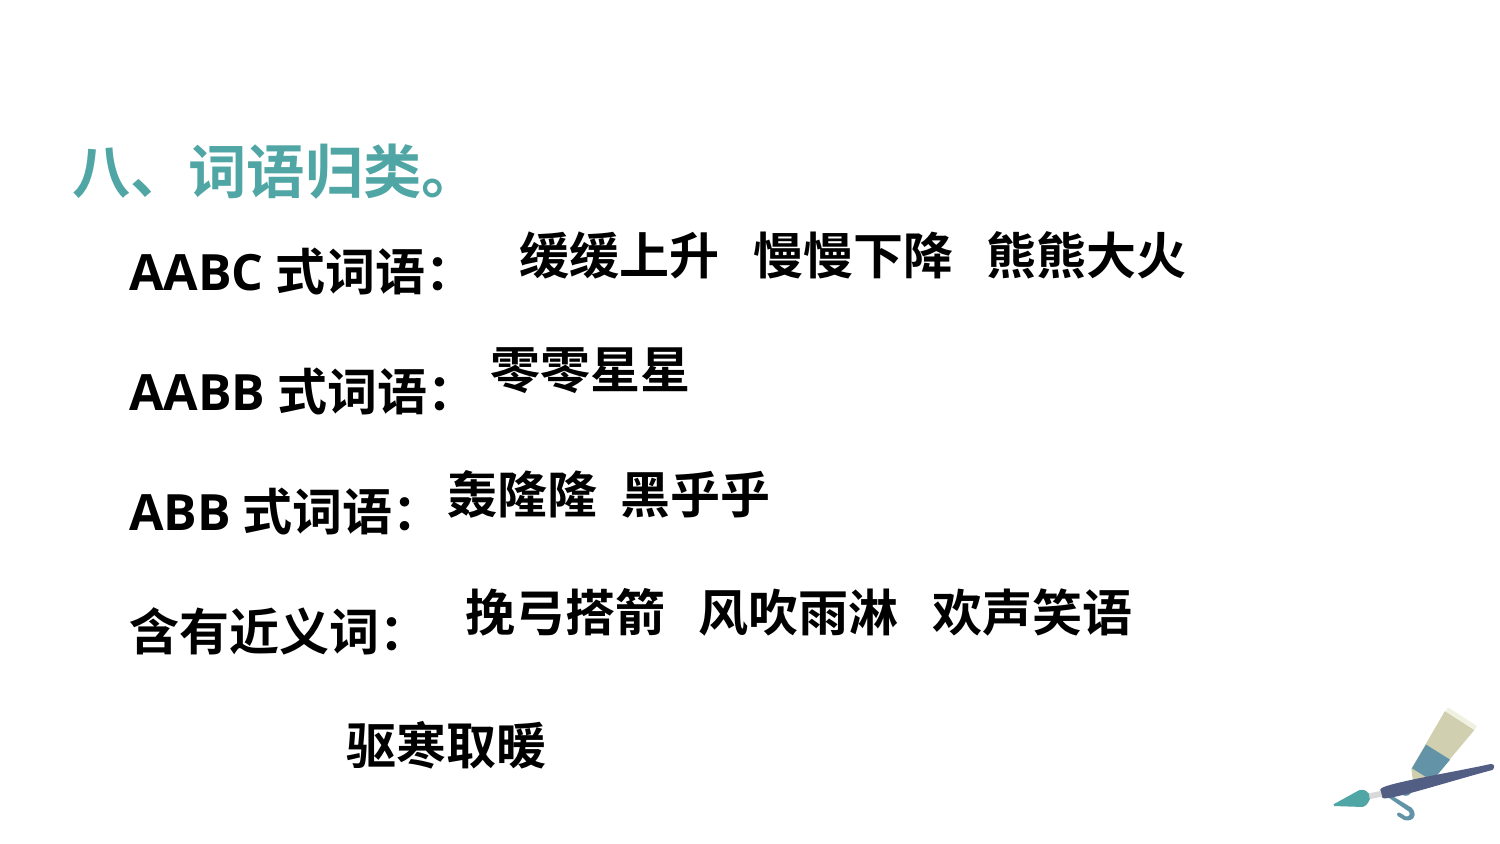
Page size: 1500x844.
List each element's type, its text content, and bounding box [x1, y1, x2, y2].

text_box 缓缓上升 慢慢下降 熊熊大火 [504, 217, 1236, 292]
text_box 驱寒取暖 [331, 677, 710, 783]
text_box AABC式词语： AABB式词语： ABB式词语： 含有近义词： [114, 213, 465, 788]
text_box 挽弓搭箭 风吹雨淋 欢声笑语 [450, 574, 1148, 650]
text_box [1358, 708, 1481, 844]
text_box 轰隆隆 黑乎乎 [432, 455, 786, 531]
text_box 八、词语归类。 [57, 92, 885, 213]
text_box 零零星星 [475, 330, 762, 406]
